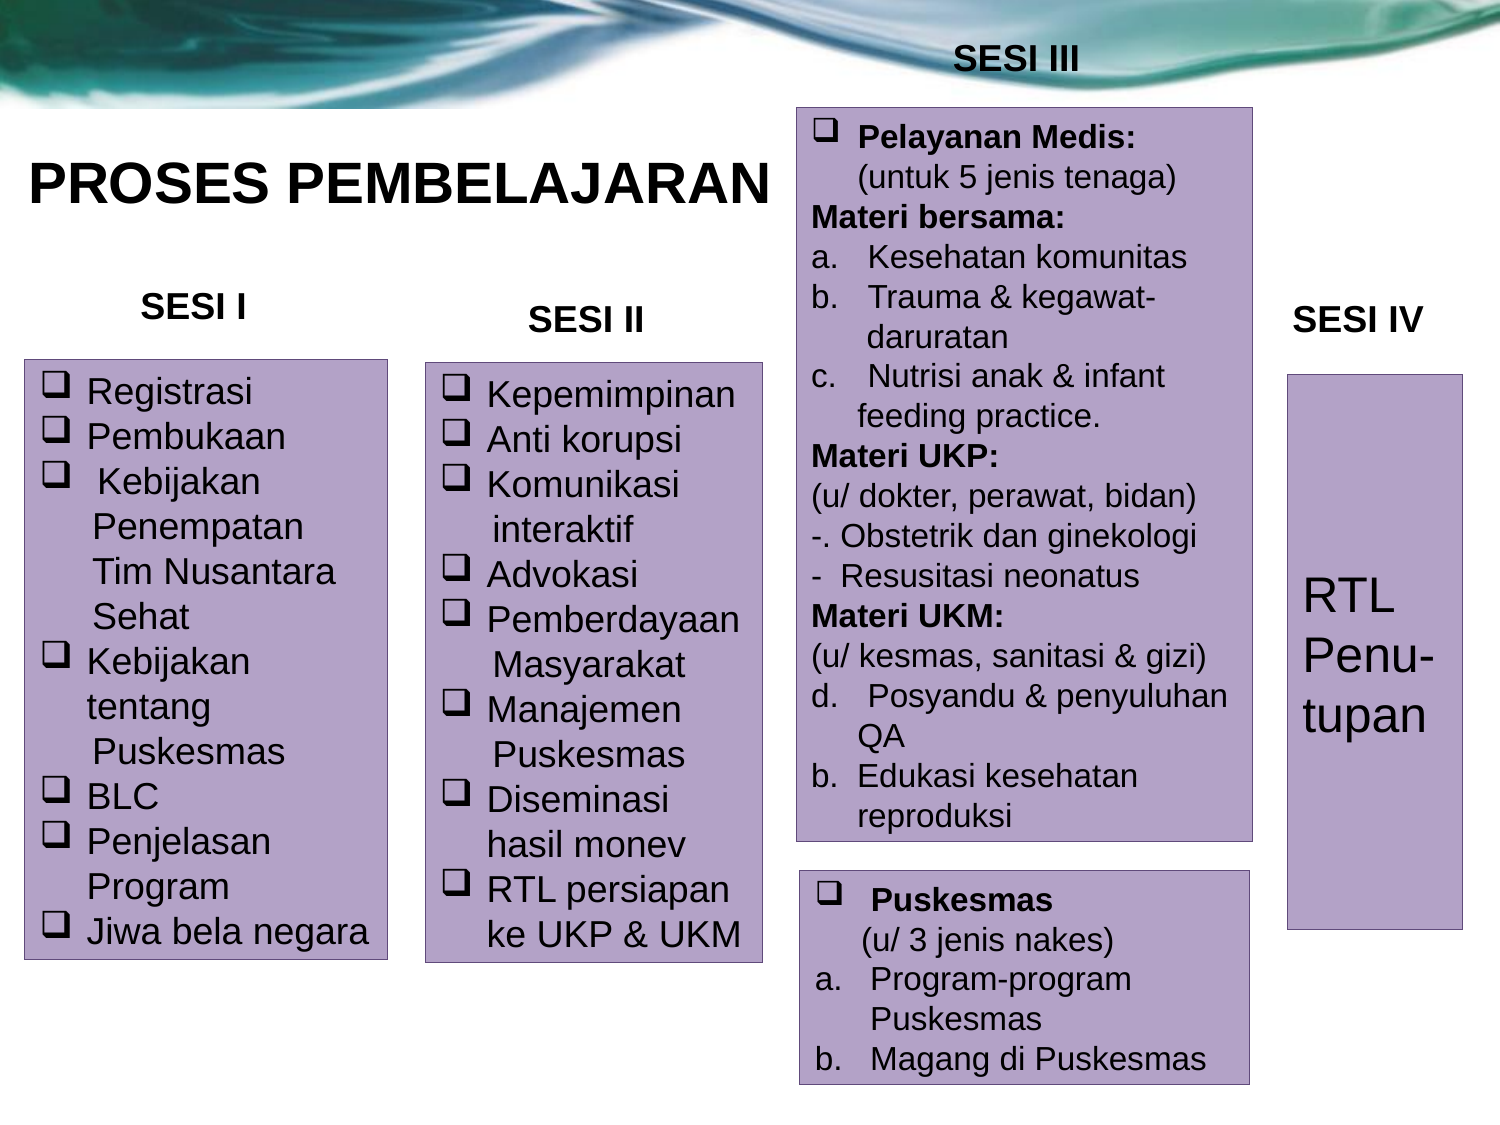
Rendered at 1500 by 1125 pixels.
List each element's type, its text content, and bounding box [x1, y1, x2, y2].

text_box Puskesmas (u/ 3 jenis nakes) a. Program-program Puskesmas b. Magang di Puskesmas [799, 870, 1250, 1085]
text_box SESI III [938, 26, 1096, 87]
picture [0, 0, 1500, 109]
text_box Pelayanan Medis: (untuk 5 jenis tenaga) Materi bersama: Kesehatan komunitas Trauma & kegawat- daruratan Nutrisi anak & infant feeding practice. Materi UKP: (u/ dokter, perawat, bidan) -. Obstetrik dan ginekologi - Resusitasi neonatus Materi UKM: (u/ kesmas, sanitasi & gizi) Posyandu & penyuluhan QA b. Edukasi kesehatan reproduksi [796, 107, 1253, 842]
text_box SESI I [125, 274, 262, 335]
text_box SESI IV [1277, 287, 1440, 348]
text_box SESI II [513, 287, 660, 348]
text_box Kepemimpinan Anti korupsi Komunikasi interaktif Advokasi Pemberdayaan Masyarakat Manajemen Puskesmas Diseminasi hasil monev RTL persiapan ke UKP & UKM [425, 362, 763, 963]
text_box RTL Penu-tupan [1287, 374, 1463, 930]
title PROSES PEMBELAJARAN [0, 137, 796, 288]
text_box Registrasi Pembukaan Kebijakan Penempatan Tim Nusantara Sehat Kebijakan tentang Puskesmas BLC Penjelasan Program Jiwa bela negara [24, 359, 388, 960]
